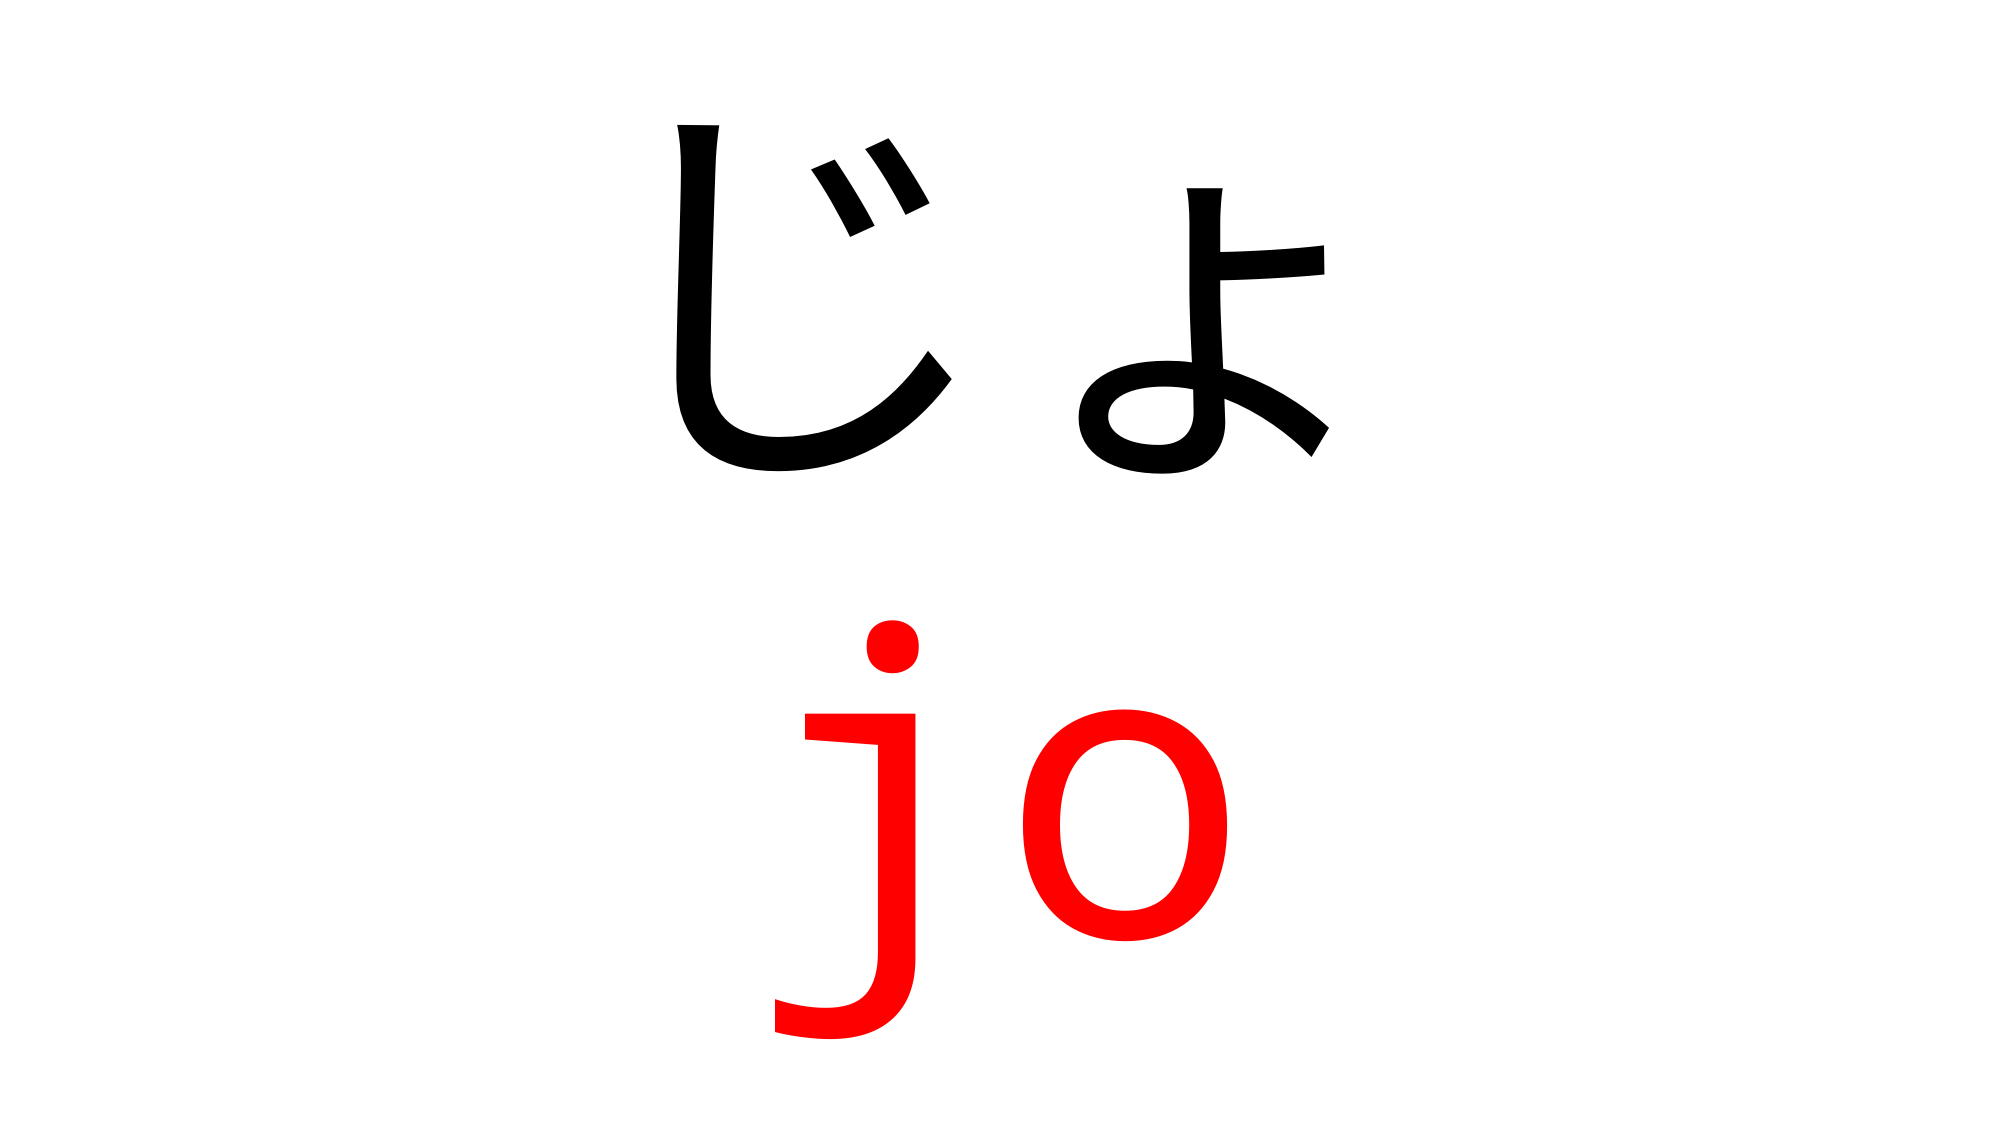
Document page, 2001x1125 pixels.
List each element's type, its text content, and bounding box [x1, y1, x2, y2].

text_box jo [249, 562, 1750, 1036]
title じょ [249, 71, 1750, 545]
